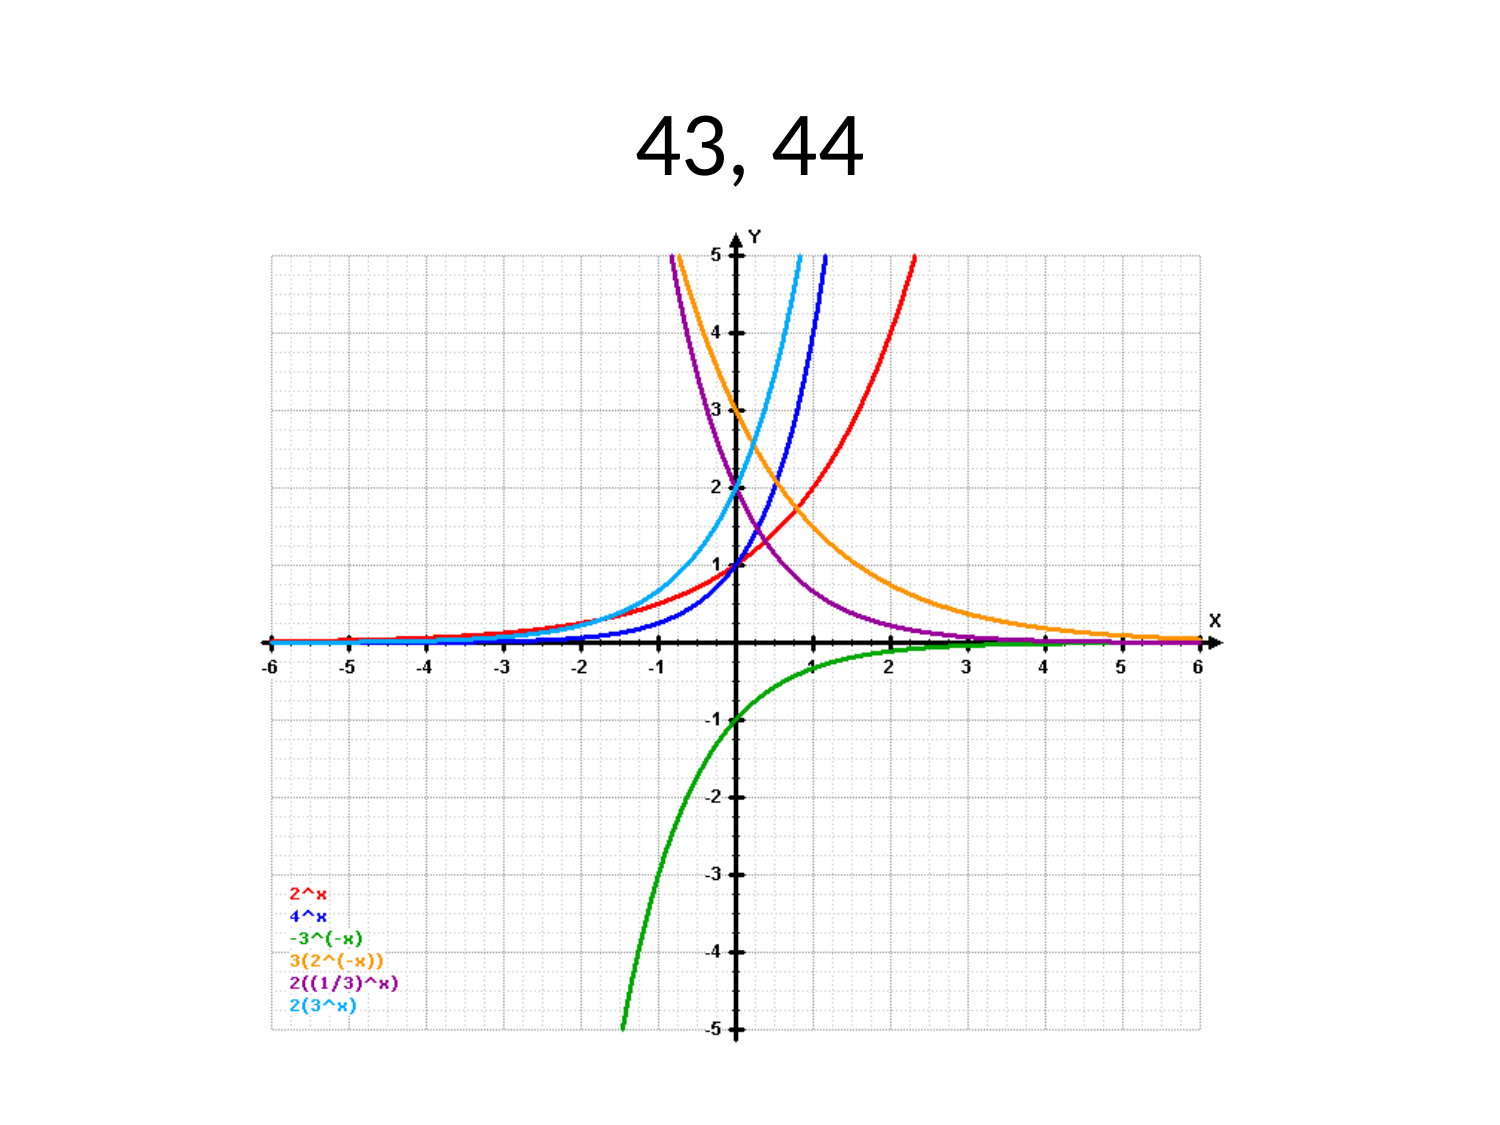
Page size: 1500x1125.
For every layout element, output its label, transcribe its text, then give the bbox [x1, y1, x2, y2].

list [237, 224, 1234, 1066]
title 43, 44 [75, 45, 1425, 233]
